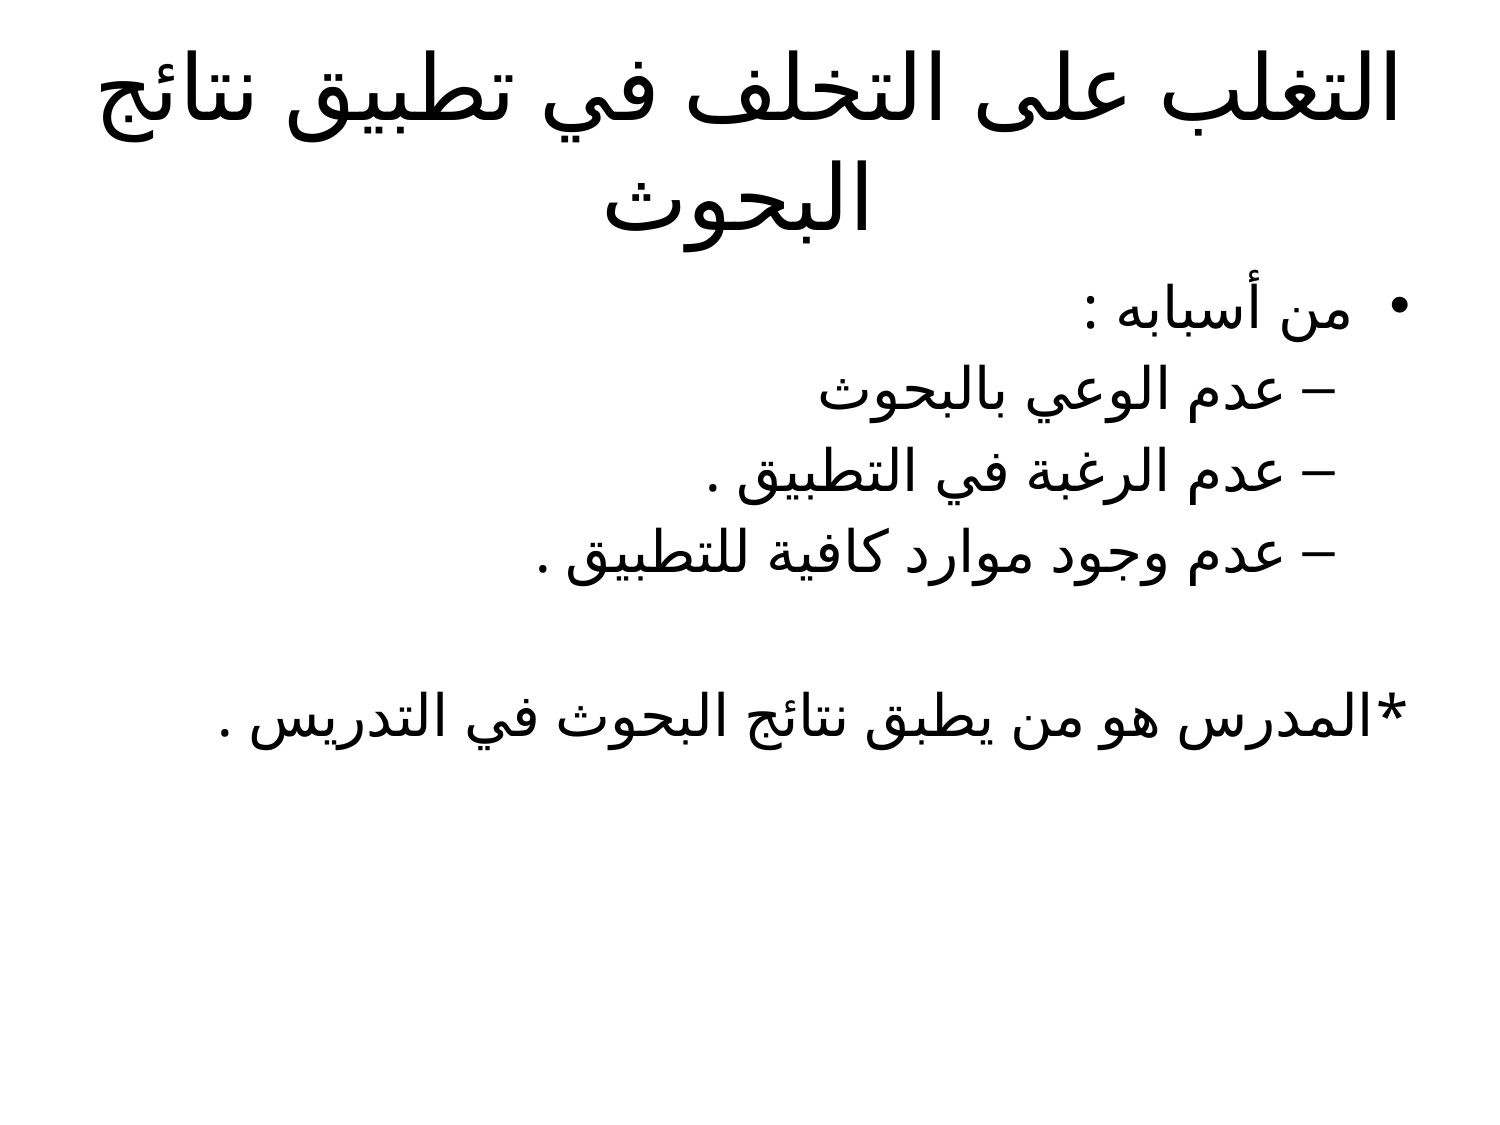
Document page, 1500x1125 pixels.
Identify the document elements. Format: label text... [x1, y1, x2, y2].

list من أسبابه : عدم الوعي بالبحوث عدم الرغبة في التطبيق . عدم وجود موارد كافية للتطبيق . *المدرس هو من يطبق نتائج البحوث في التدريس . [75, 262, 1425, 1005]
title التغلب على التخلف في تطبيق نتائج البحوث [75, 45, 1425, 233]
